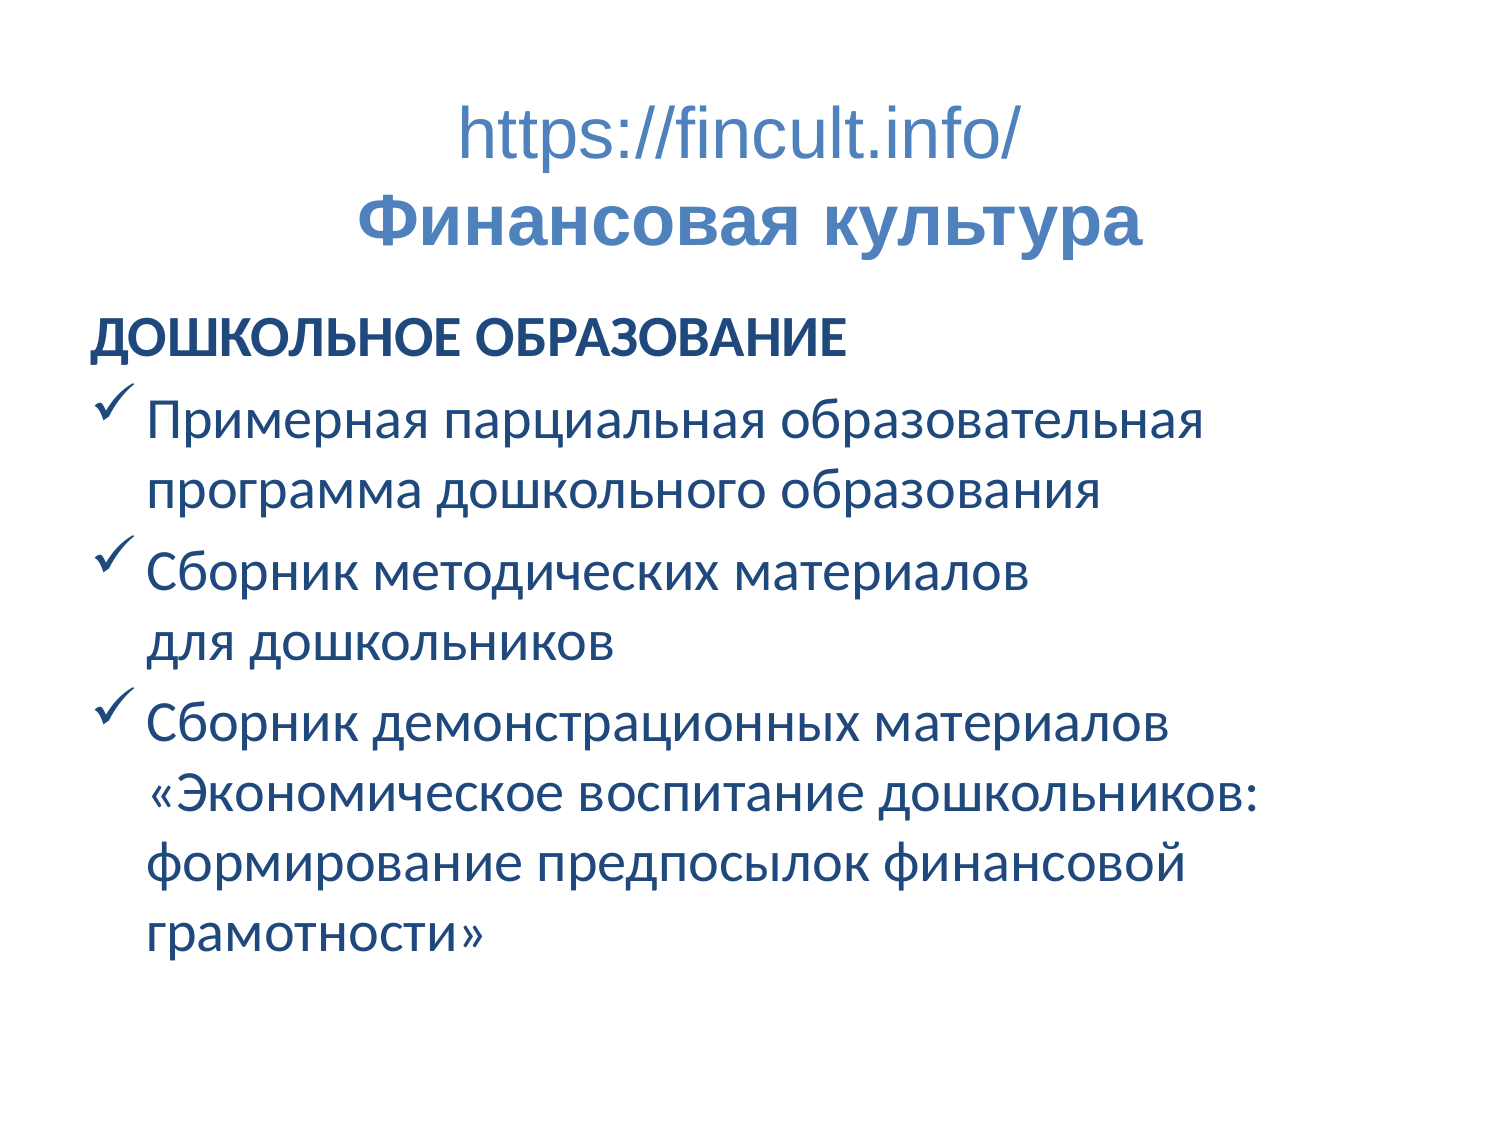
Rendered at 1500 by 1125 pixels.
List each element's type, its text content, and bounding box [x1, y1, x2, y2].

title https://fincult.info/ Финансовая культура [76, 78, 1424, 268]
list ДОШКОЛЬНОЕ ОБРАЗОВАНИЕ Примерная парциальная образовательная программа дошкольного образования Сборник методических материалов для дошкольников Сборник демонстрационных материалов «Экономическое воспитание дошкольников: формирование предпосылок финансовой грамотности» [75, 290, 1425, 1005]
